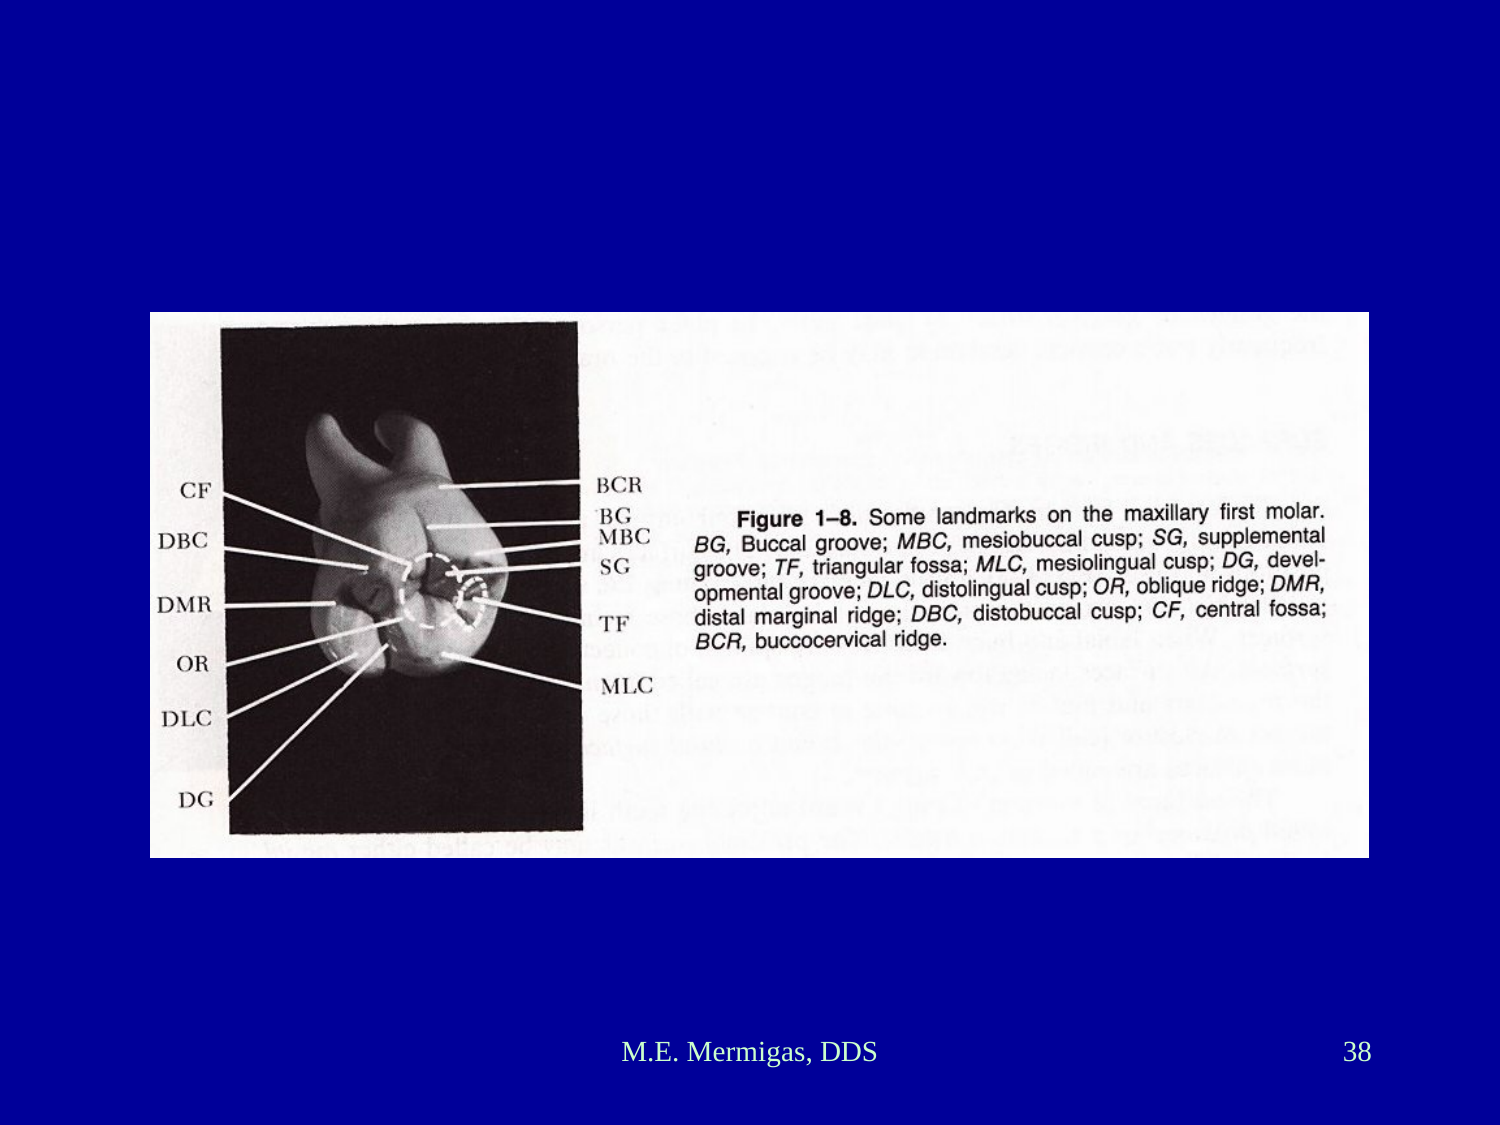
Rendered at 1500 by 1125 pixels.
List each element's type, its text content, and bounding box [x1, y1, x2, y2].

slide_number 38 [1074, 1024, 1388, 1101]
footer M.E. Mermigas, DDS [512, 1024, 988, 1101]
picture [149, 312, 1369, 858]
